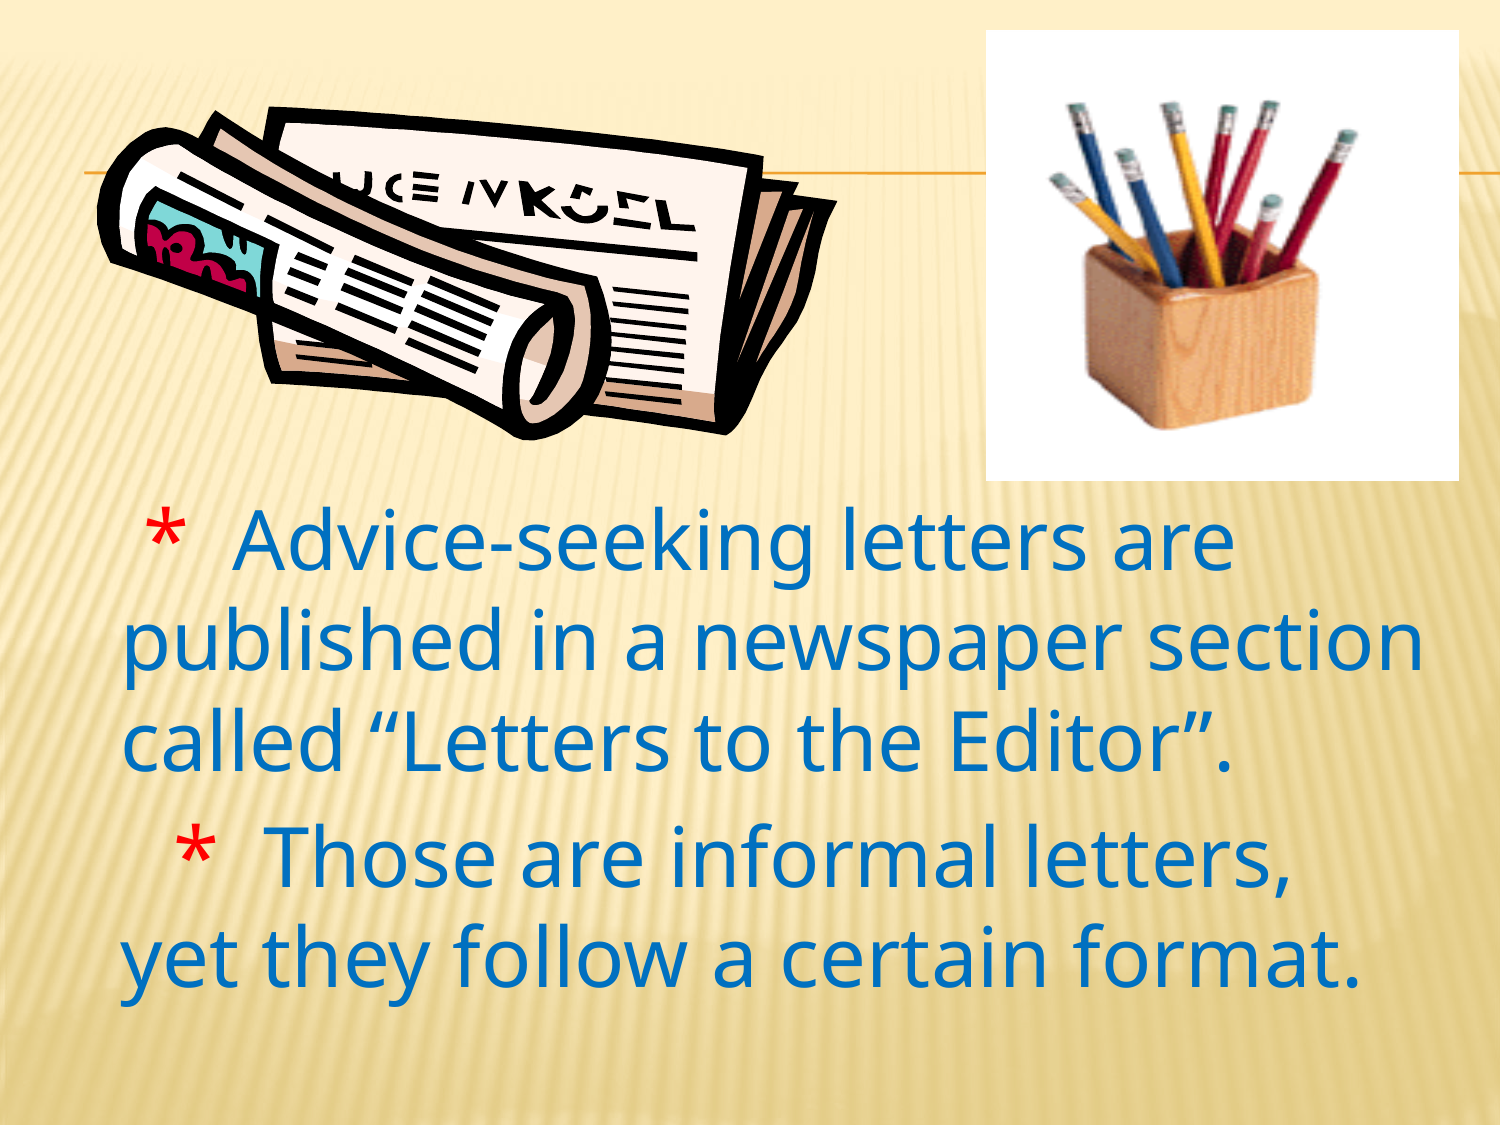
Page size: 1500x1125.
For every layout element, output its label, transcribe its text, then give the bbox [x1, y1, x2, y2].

list * Advice-seeking letters are published in a newspaper section called “Letters to the Editor”. * Those are informal letters, yet they follow a certain format. [50, 479, 1447, 1047]
picture [985, 30, 1459, 482]
picture [76, 101, 822, 433]
